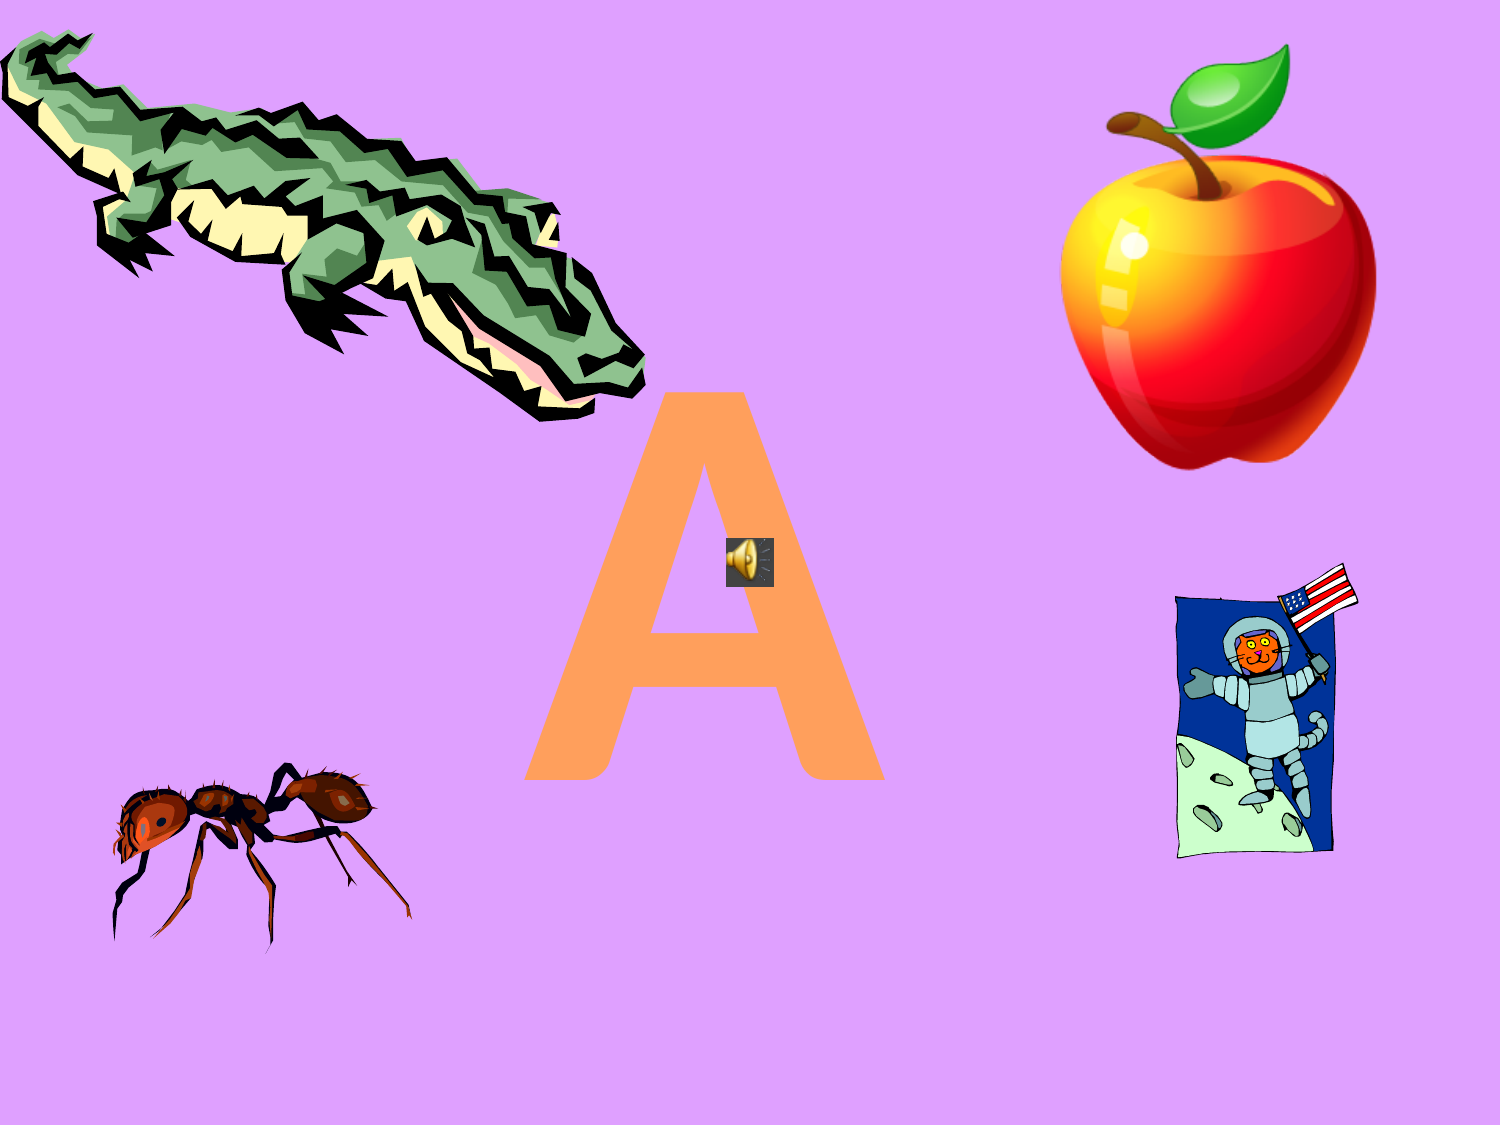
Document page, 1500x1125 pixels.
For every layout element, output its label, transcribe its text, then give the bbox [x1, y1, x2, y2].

text_box A [508, 174, 901, 908]
picture [0, 24, 651, 427]
picture [724, 537, 776, 588]
picture [112, 762, 413, 955]
picture [999, 37, 1451, 488]
picture [1174, 562, 1362, 859]
